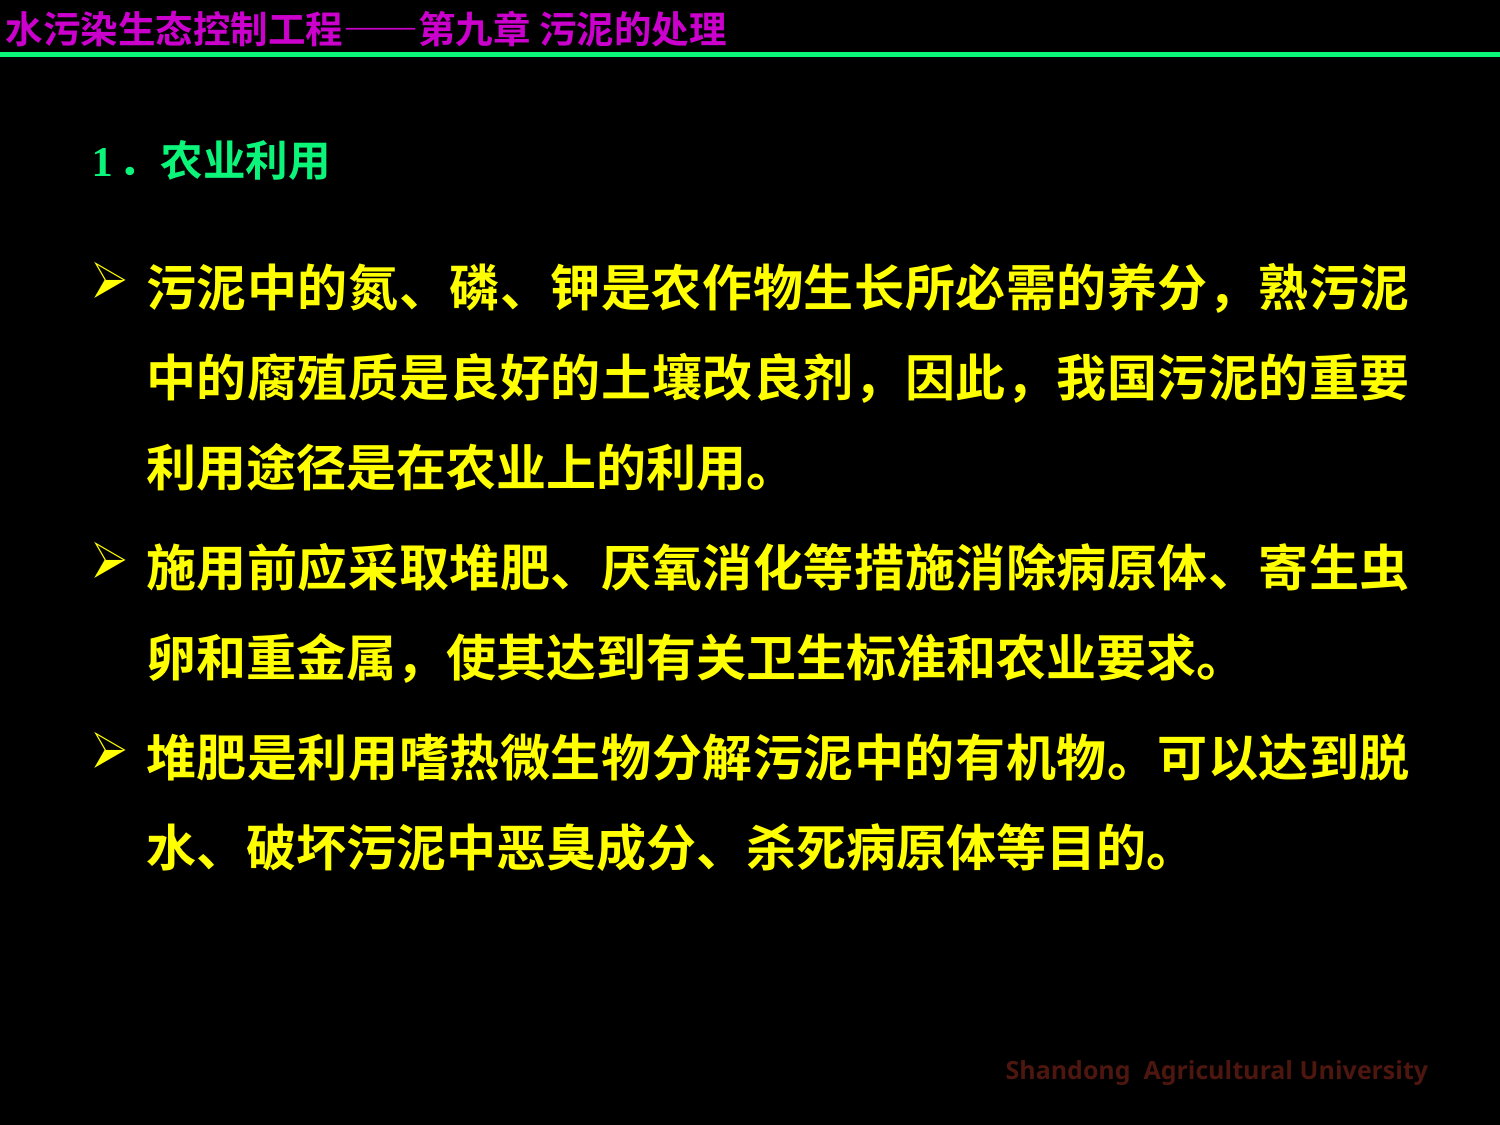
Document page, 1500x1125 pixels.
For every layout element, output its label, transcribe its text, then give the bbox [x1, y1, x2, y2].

list 污泥中的氮、磷、钾是农作物生长所必需的养分，熟污泥中的腐殖质是良好的土壤改良剂，因此，我国污泥的重要利用途径是在农业上的利用。 施用前应采取堆肥、厌氧消化等措施消除病原体、寄生虫卵和重金属，使其达到有关卫生标准和农业要求。 堆肥是利用嗜热微生物分解污泥中的有机物。可以达到脱水、破坏污泥中恶臭成分、杀死病原体等目的。 [75, 219, 1425, 1094]
title 1．农业利用 [76, 126, 1427, 244]
